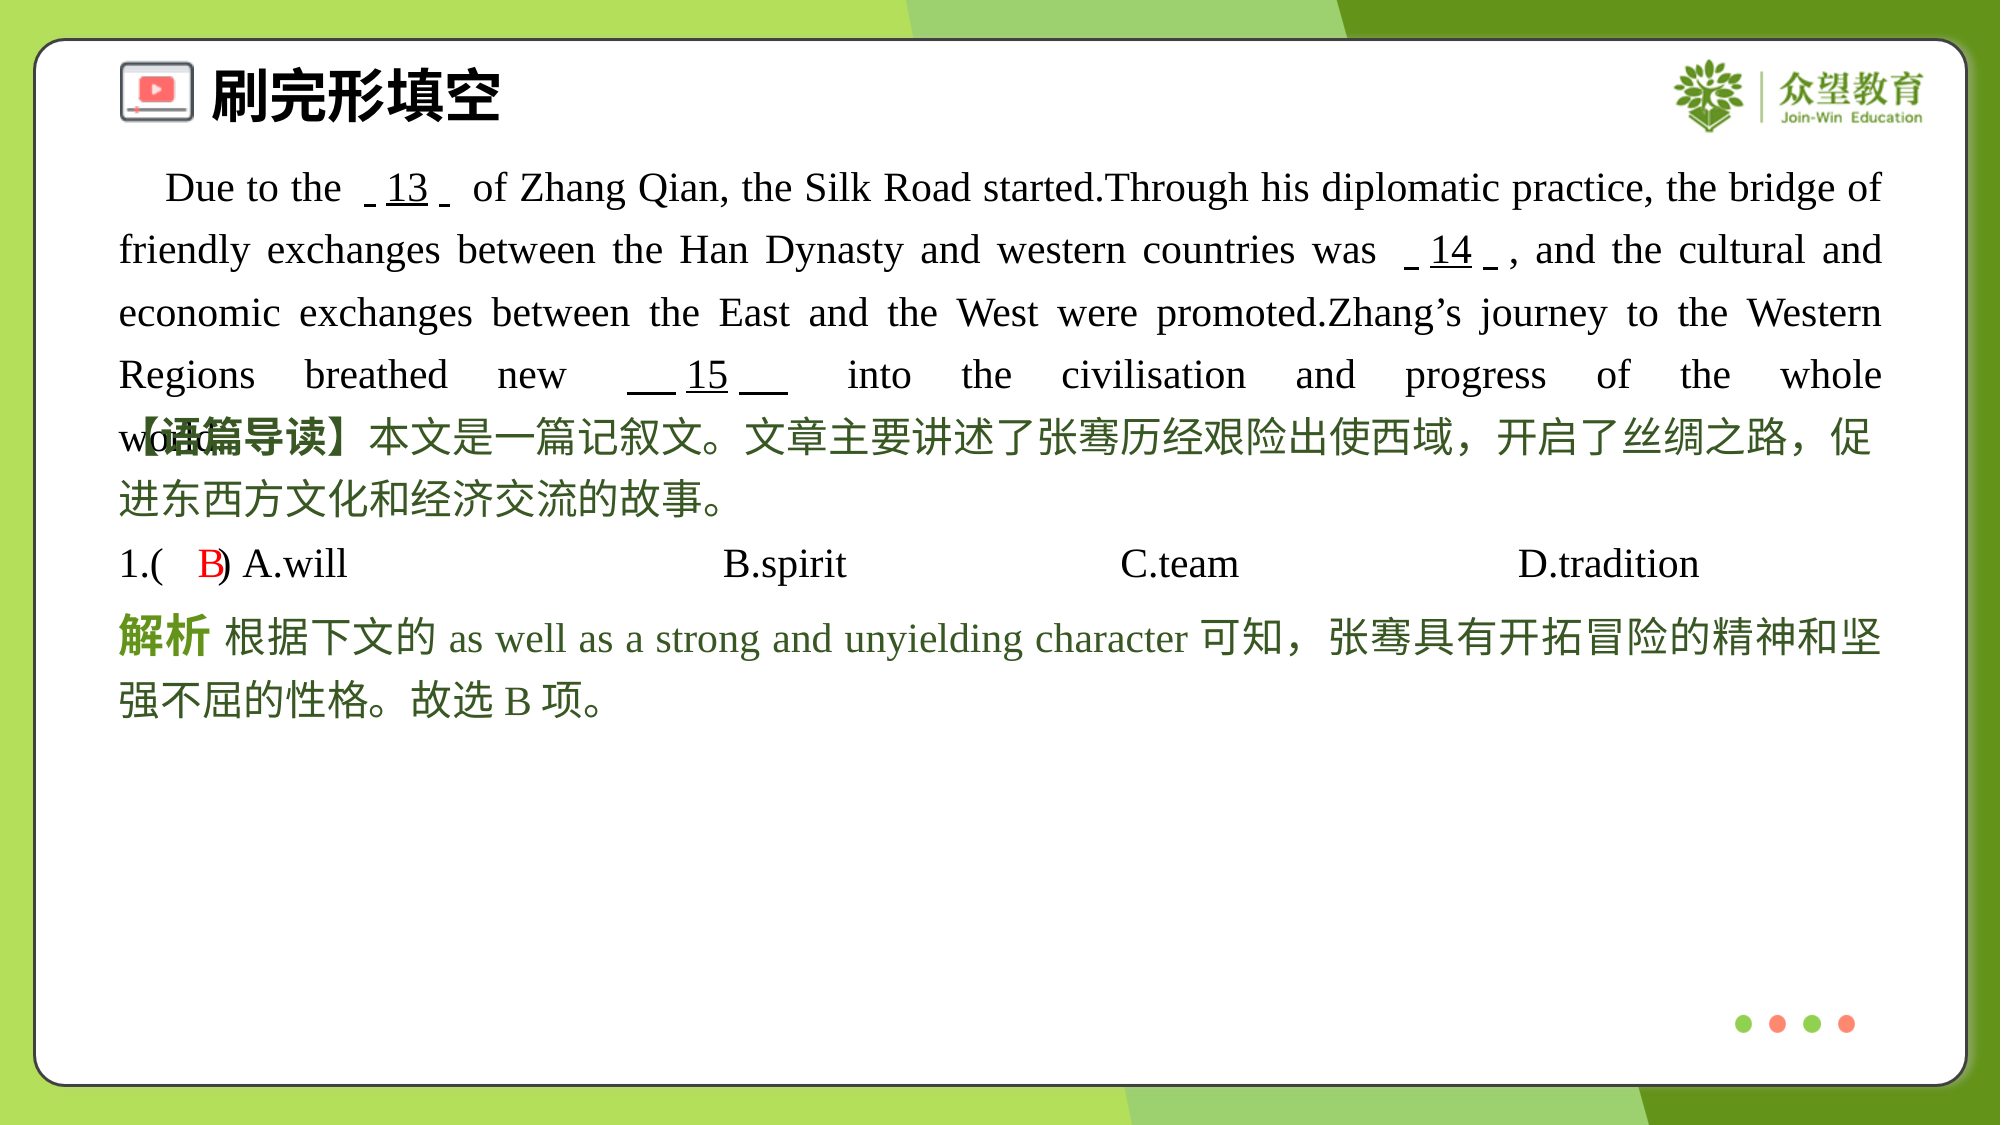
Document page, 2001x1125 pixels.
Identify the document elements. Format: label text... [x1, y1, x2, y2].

text_box B [192, 523, 231, 581]
text_box 1.( ) A.will B.spirit C.team D.tradition [231, 523, 1883, 581]
text_box 1.( ) A.will B.spirit C.team D.tradition [118, 523, 192, 581]
text_box 解析 根据下文的as well as a strong and unyielding character可知，张骞具有开拓冒险的精神和坚强不屈的性格。故选B项。 [118, 592, 1883, 720]
text_box Due to the . .13. . of Zhang Qian, the Silk Road started.Through his diplomatic practice, the bridge of friendly exchanges between the Han Dynasty and western countries was . .14. ., and the cultural and economic exchanges between the East and the West were promoted.Zhang’s journey to the Western Regions breathed new . .15. . into the civilisation and progress of the whole world.#4 [118, 146, 1883, 391]
text_box 【语篇导读】本文是一篇记叙文。文章主要讲述了张骞历经艰险出使西域，开启了丝绸之路，促进东西方文化和经济交流的故事。 [118, 397, 1883, 519]
picture [0, 0, 2000, 1125]
